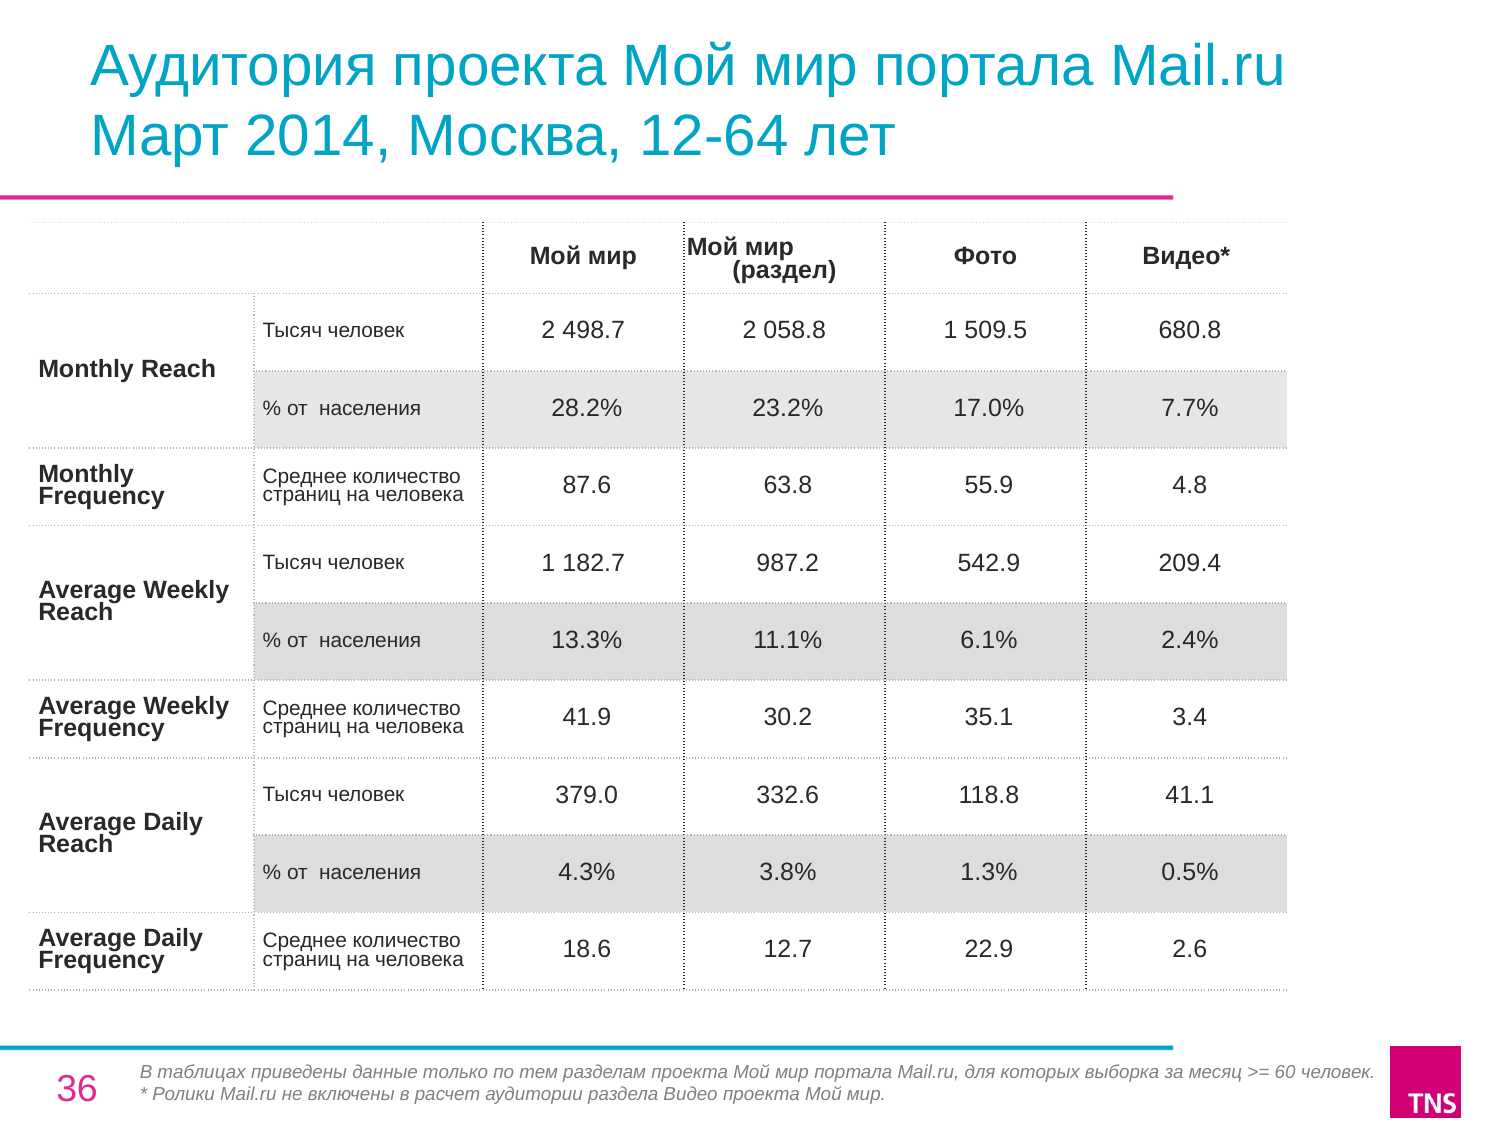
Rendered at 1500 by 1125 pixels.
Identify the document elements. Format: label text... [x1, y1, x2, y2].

table_cell 23.2% [684, 371, 885, 448]
table_cell 1 182.7 [483, 526, 684, 603]
table_cell 1.3% [885, 835, 1086, 912]
table_cell 4.8 [1086, 448, 1287, 526]
table_cell % от населения [254, 835, 483, 912]
table_cell 35.1 [885, 680, 1086, 758]
table_header [29, 223, 483, 294]
table_cell 209.4 [1086, 526, 1287, 603]
table_cell Monthly Frequency [29, 448, 254, 526]
table_cell 7.7% [1086, 371, 1287, 448]
table_cell Тысяч человек [254, 526, 483, 603]
table_cell % от населения [254, 371, 483, 448]
table_cell Среднее количество страниц на человека [254, 912, 483, 990]
table_cell Average Daily Reach [29, 758, 254, 912]
table_cell 2.6 [1086, 912, 1287, 990]
table_cell 28.2% [483, 371, 684, 448]
table_cell Тысяч человек [254, 758, 483, 835]
table_cell 13.3% [483, 603, 684, 680]
table_cell 332.6 [684, 758, 885, 835]
table_cell Monthly Reach [29, 294, 254, 448]
table_cell 11.1% [684, 603, 885, 680]
table_cell 18.6 [483, 912, 684, 990]
table_cell 6.1% [885, 603, 1086, 680]
table_header Мой мир (раздел) [684, 223, 885, 294]
table_cell 0.5% [1086, 835, 1287, 912]
slide_number 36 [40, 1055, 392, 1125]
table_cell 41.1 [1086, 758, 1287, 835]
table_cell Среднее количество страниц на человека [254, 680, 483, 758]
table_header Видео* [1086, 223, 1287, 294]
table_cell 55.9 [885, 448, 1086, 526]
table_header Мой мир [483, 223, 684, 294]
table_cell 2 058.8 [684, 294, 885, 371]
table_cell % от населения [254, 603, 483, 680]
table_cell Average Daily Frequency [29, 912, 254, 990]
table_cell 17.0% [885, 371, 1086, 448]
table_cell 4.3% [483, 835, 684, 912]
table_cell 12.7 [684, 912, 885, 990]
table_cell 30.2 [684, 680, 885, 758]
table_cell 63.8 [684, 448, 885, 526]
table_cell Average Weekly Frequency [29, 680, 254, 758]
table_cell 41.9 [483, 680, 684, 758]
picture [0, 0, 1500, 1125]
table_cell 118.8 [885, 758, 1086, 835]
text_box В таблицах приведены данные только по тем разделам проекта Мой мир портала Mail.ru, для которых выборка за месяц >= 60 человек. * Ролики Mail.ru не включены в расчет аудитории раздела Видео проекта Мой мир. [124, 1052, 1463, 1112]
table_cell Average Weekly Reach [29, 526, 254, 680]
table_cell 87.6 [483, 448, 684, 526]
table_cell Тысяч человек [254, 294, 483, 371]
table_cell 22.9 [885, 912, 1086, 990]
table_cell 542.9 [885, 526, 1086, 603]
table_cell 379.0 [483, 758, 684, 835]
table_cell Среднее количество страниц на человека [254, 448, 483, 526]
table_cell 3.4 [1086, 680, 1287, 758]
table_cell 680.8 [1086, 294, 1287, 371]
table_cell 987.2 [684, 526, 885, 603]
title Аудитория проекта Мой мир портала Mail.ru Март 2014, Москва, 12-64 лет [74, 8, 1476, 187]
table_header Фото [885, 223, 1086, 294]
table_cell 3.8% [684, 835, 885, 912]
table_cell 2 498.7 [483, 294, 684, 371]
table_cell 1 509.5 [885, 294, 1086, 371]
table_cell 2.4% [1086, 603, 1287, 680]
